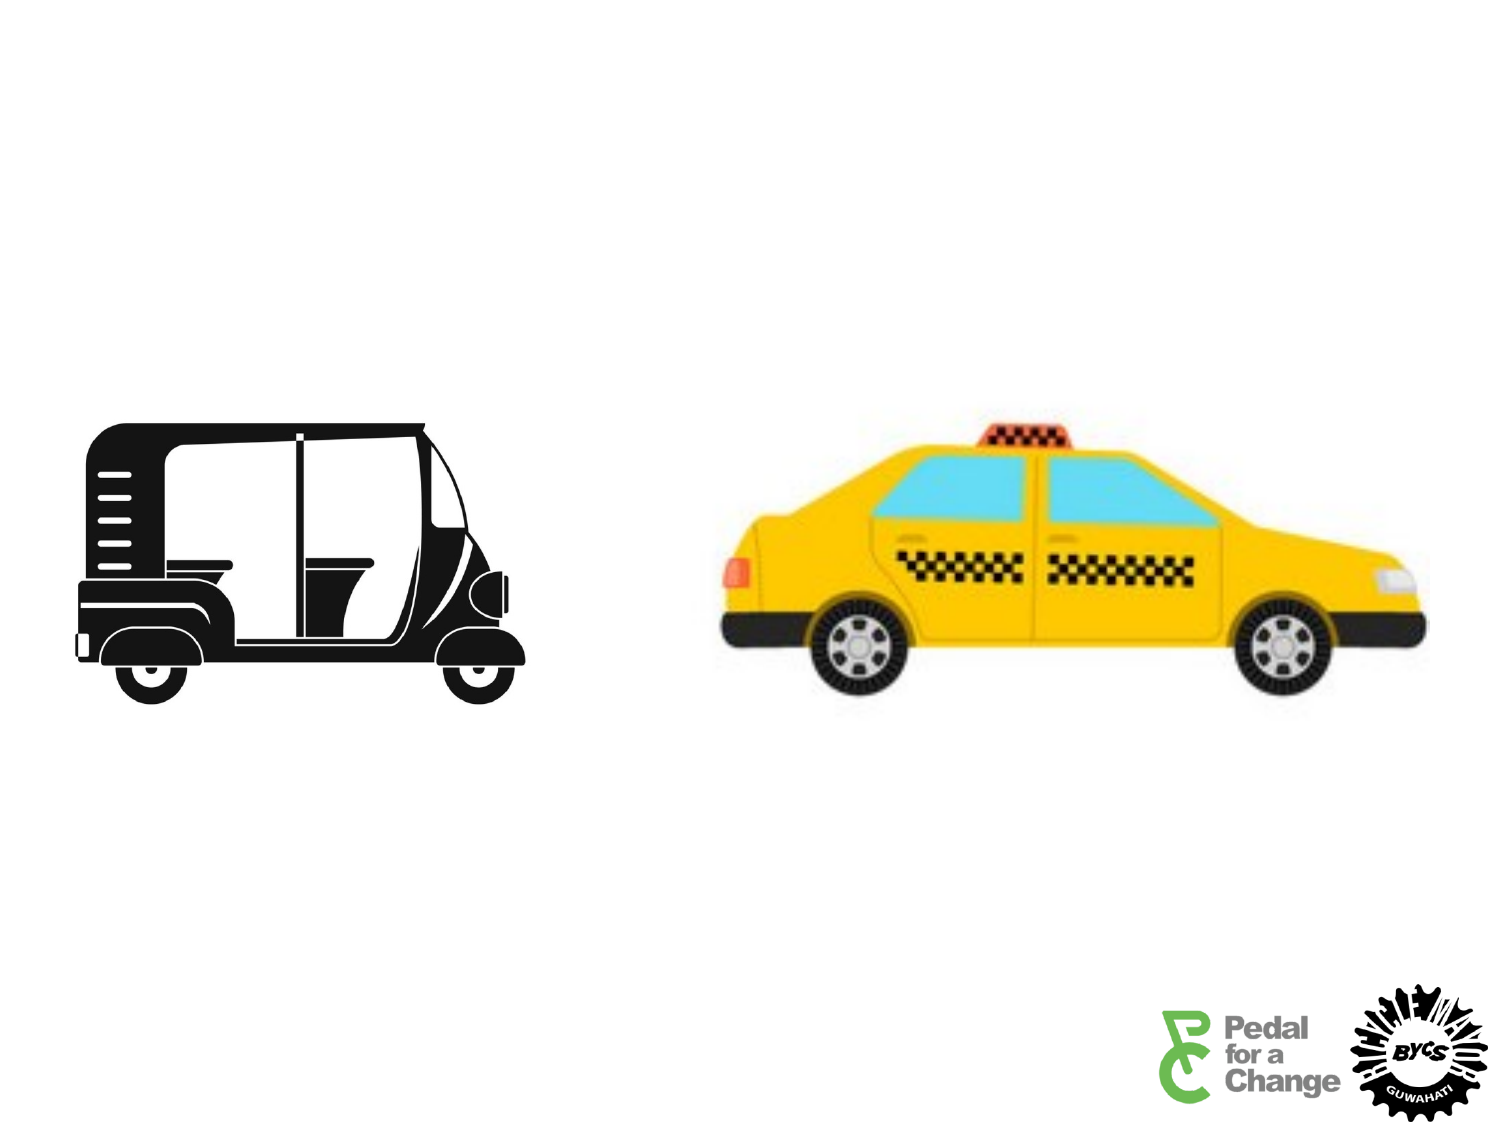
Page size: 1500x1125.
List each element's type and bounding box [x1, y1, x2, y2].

picture [49, 397, 551, 713]
picture [621, 362, 1431, 751]
picture [1147, 984, 1488, 1123]
